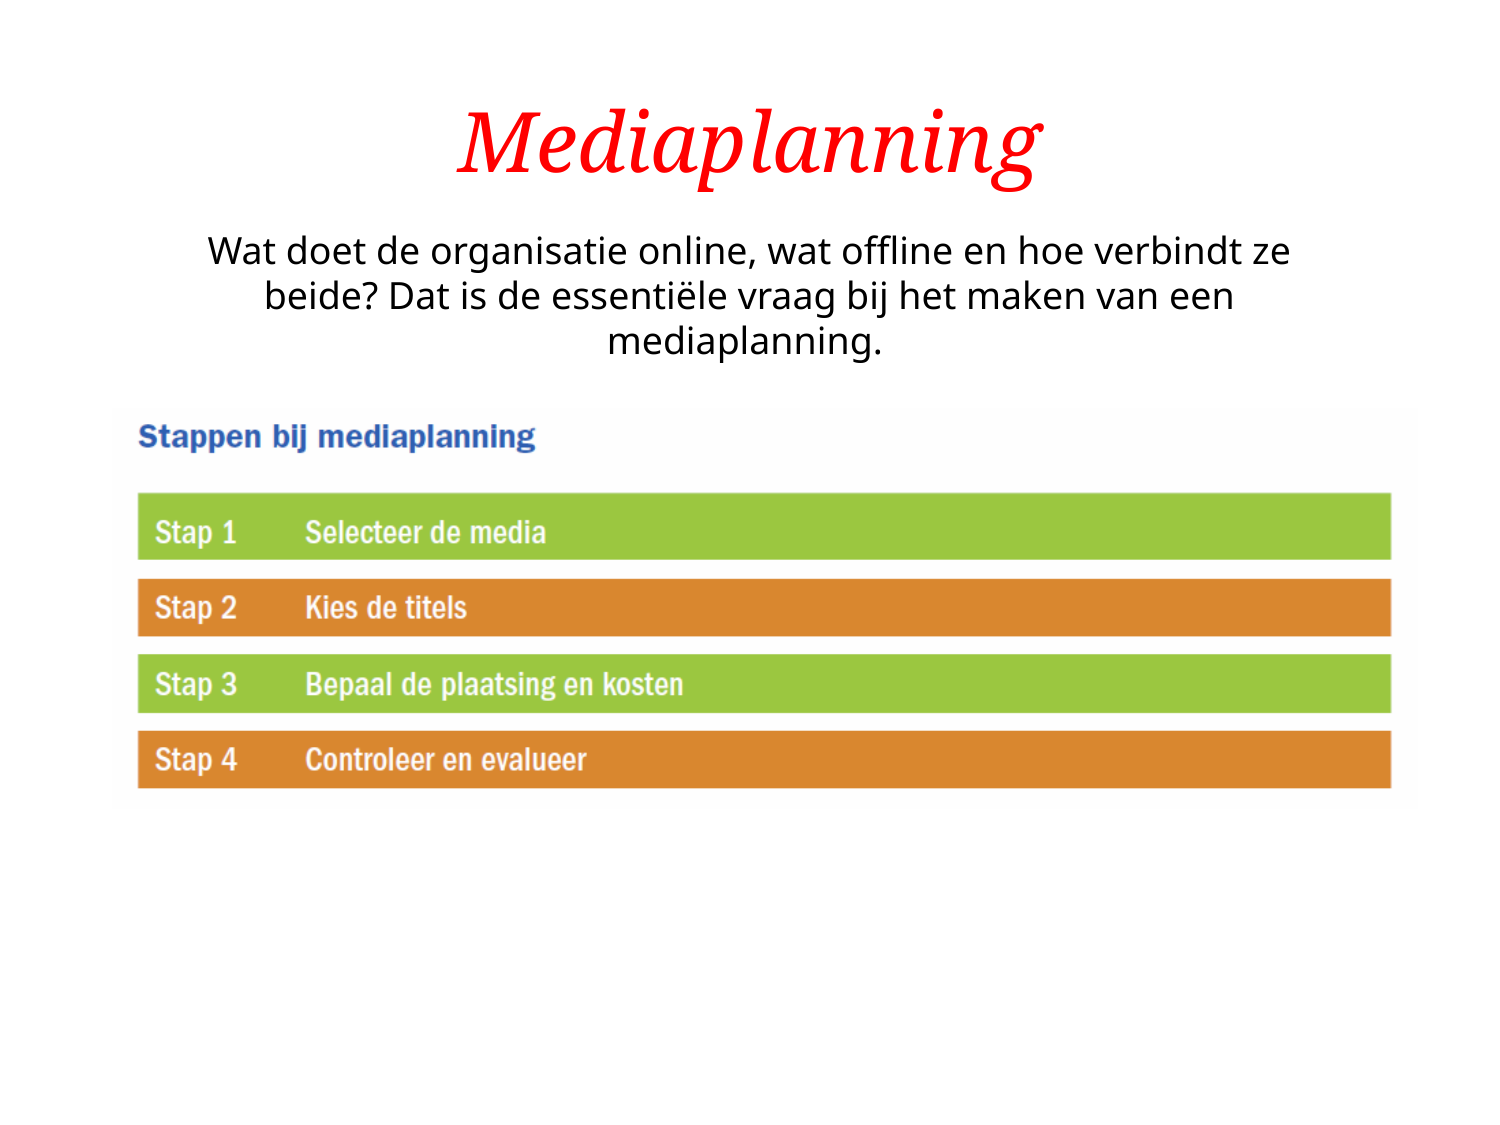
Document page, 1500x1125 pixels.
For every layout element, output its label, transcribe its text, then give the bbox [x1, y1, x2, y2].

picture [111, 408, 1418, 809]
text_box Wat doet de organisatie online, wat offline en hoe verbindt ze beide? Dat is de essentiële vraag bij het maken van een mediaplanning. [147, 219, 1353, 370]
title Mediaplanning [75, 45, 1425, 233]
